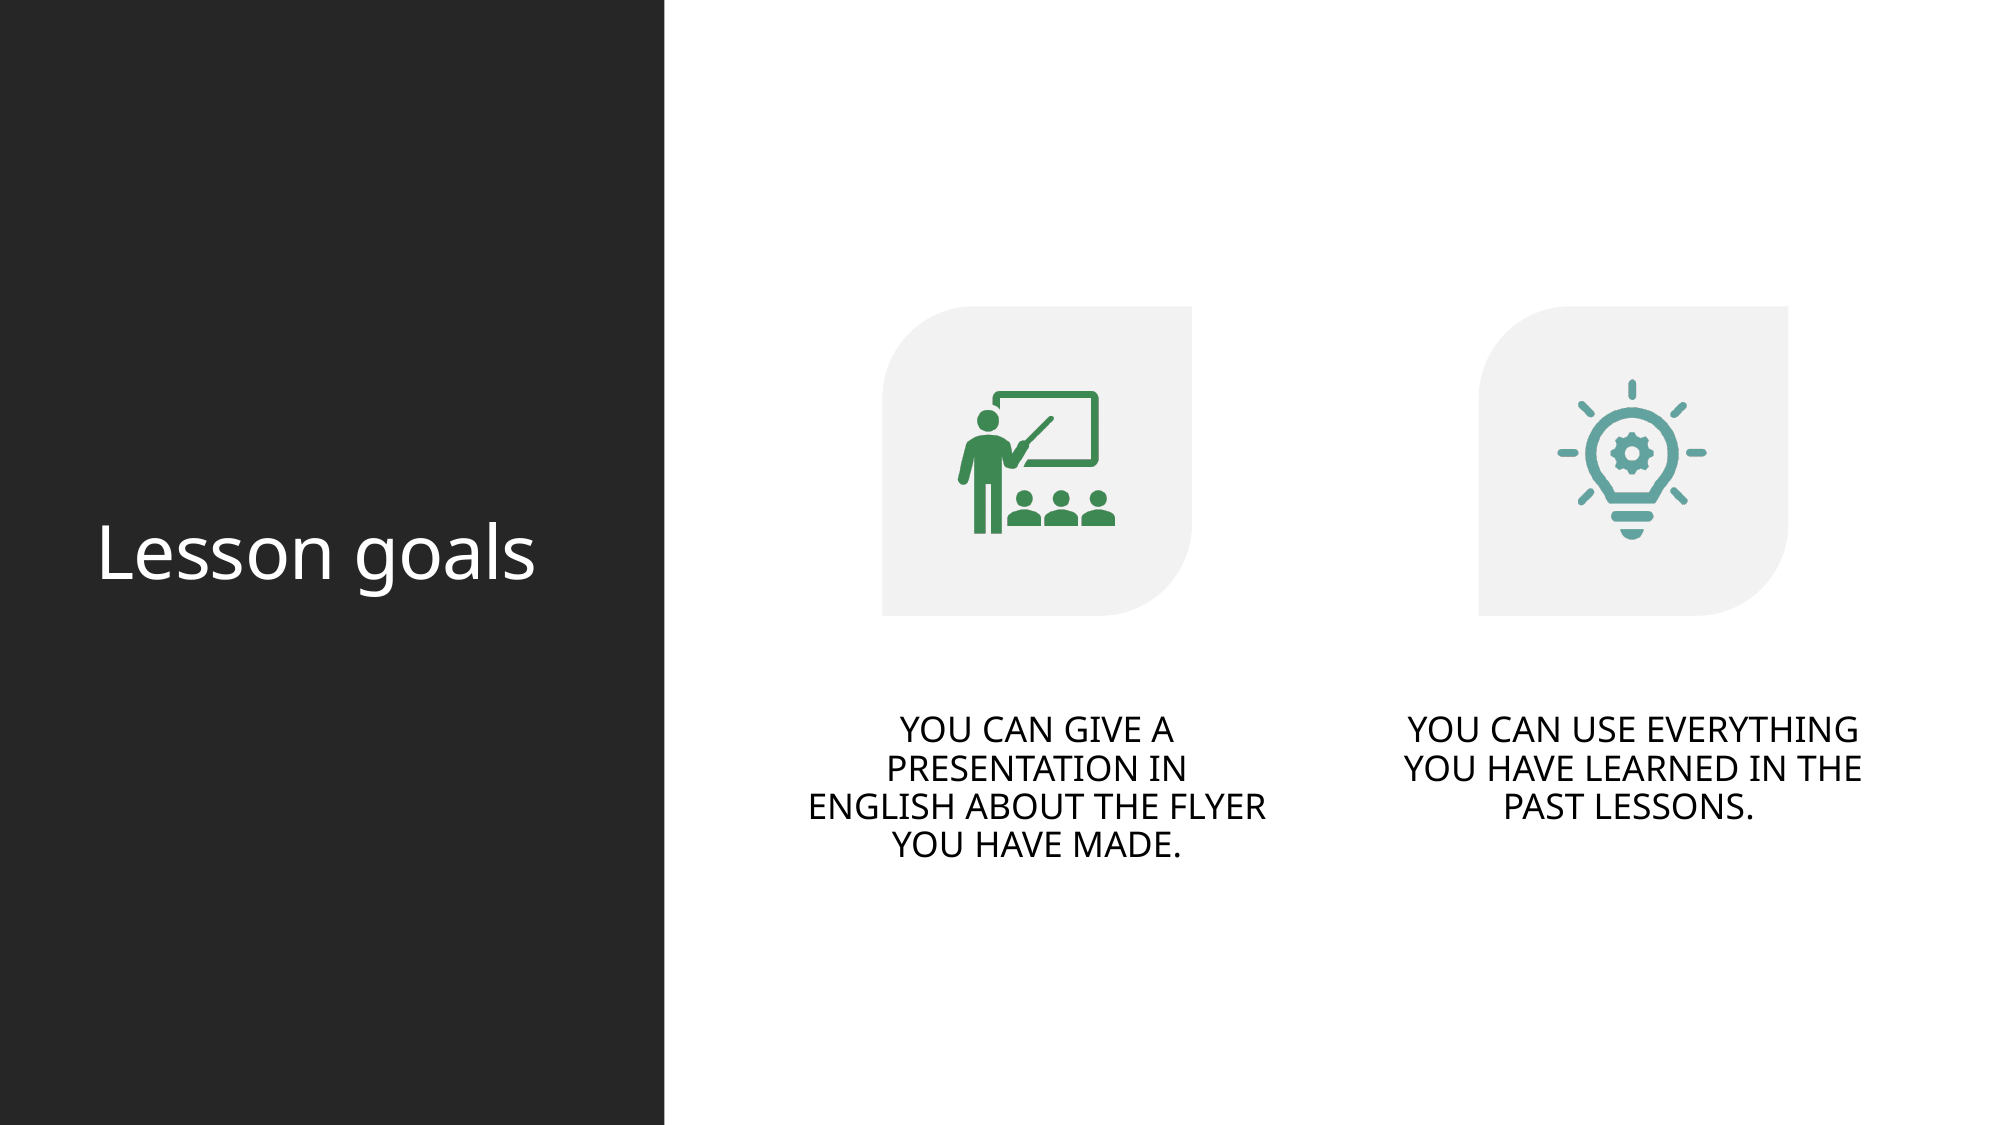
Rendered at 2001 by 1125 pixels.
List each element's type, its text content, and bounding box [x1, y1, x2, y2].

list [777, 104, 1894, 1033]
text_box [666, 0, 2000, 1125]
title Lesson goals [80, 84, 587, 1032]
text_box [0, 0, 666, 1125]
